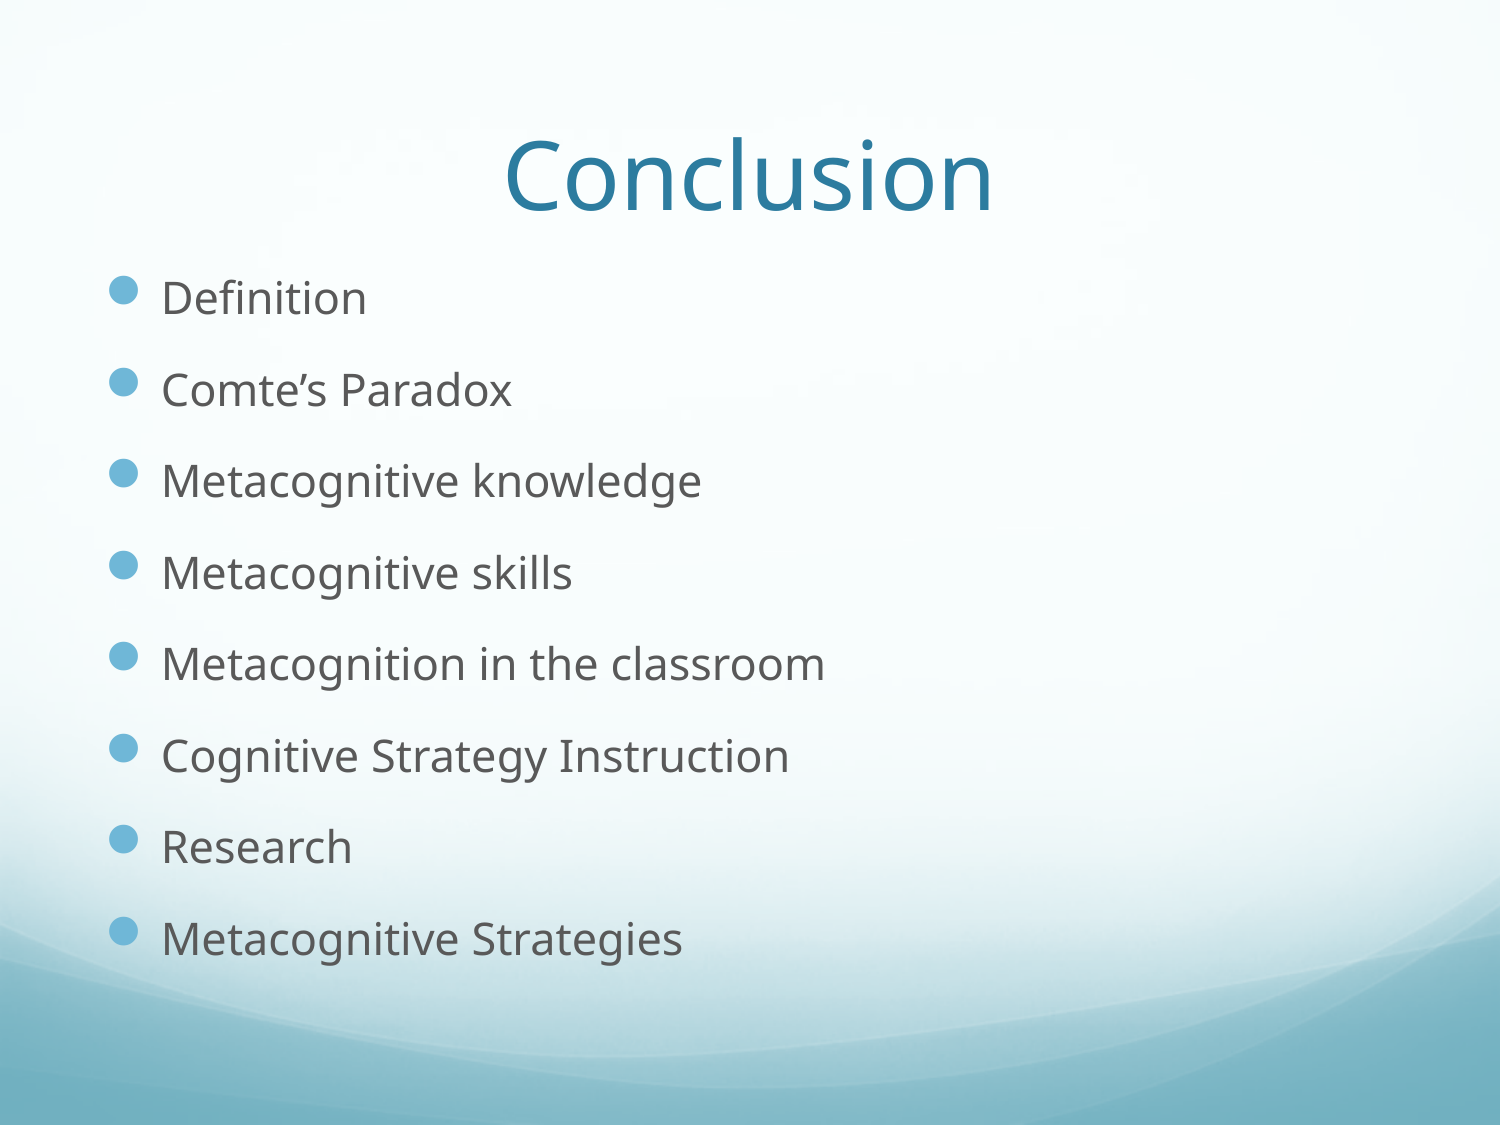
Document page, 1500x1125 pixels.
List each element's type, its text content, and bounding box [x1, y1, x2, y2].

list Definition Comte’s Paradox Metacognitive knowledge Metacognitive skills Metacognition in the classroom Cognitive Strategy Instruction Research Metacognitive Strategies [90, 262, 1410, 975]
title Conclusion [90, 17, 1410, 237]
